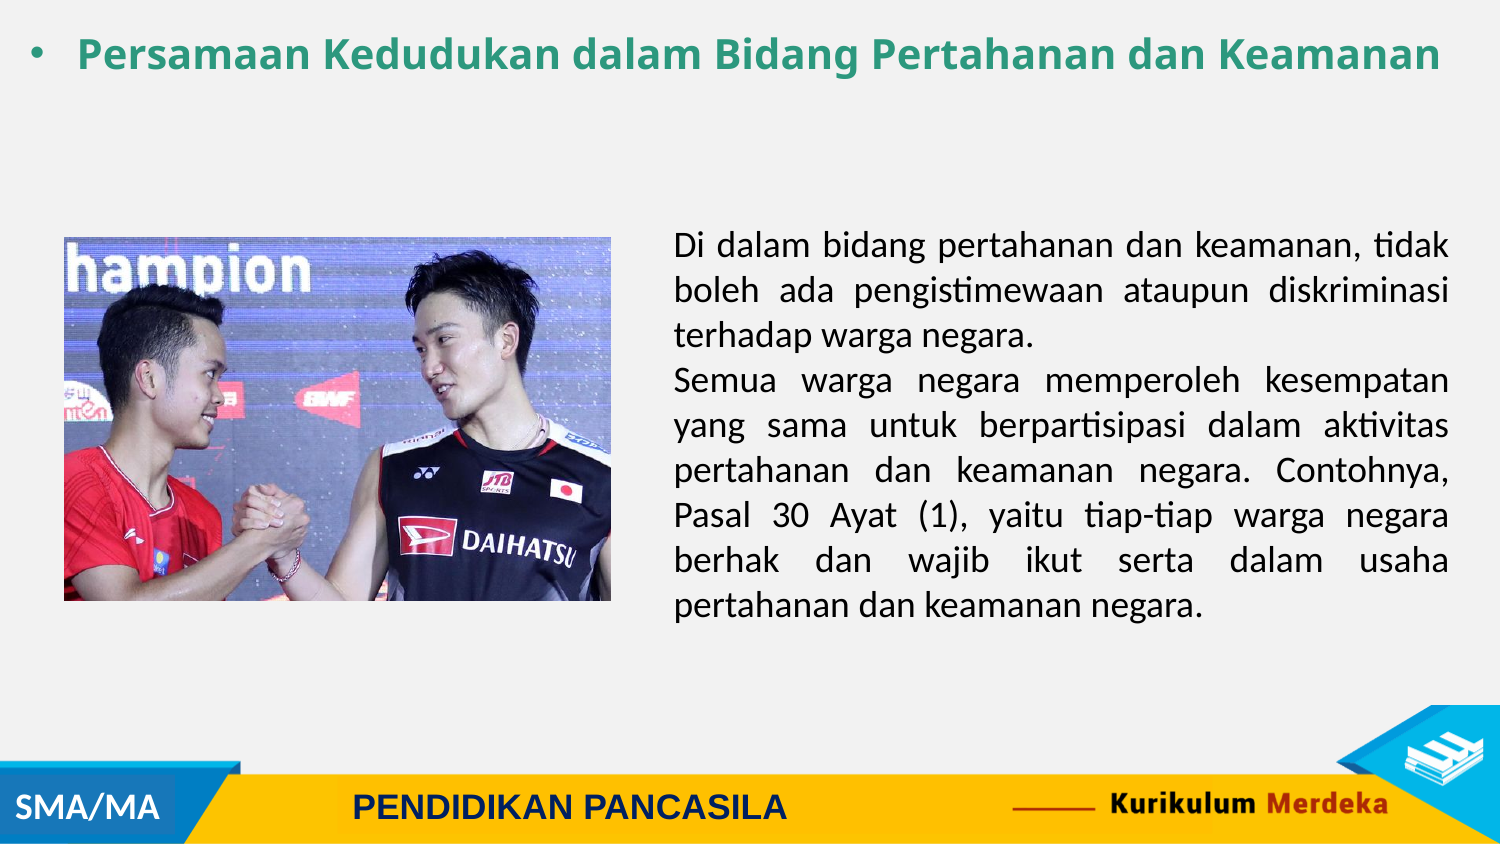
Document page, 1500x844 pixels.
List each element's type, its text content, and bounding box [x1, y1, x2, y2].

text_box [0, 705, 1500, 844]
text_box Di dalam bidang pertahanan dan keamanan, tidak boleh ada pengistimewaan ataupun diskriminasi terhadap warga negara. Semua warga negara memperoleh kesempatan yang sama untuk berpartisipasi dalam aktivitas pertahanan dan keamanan negara. Contohnya, Pasal 30 Ayat (1), yaitu tiap-tiap warga negara berhak dan wajib ikut serta dalam usaha pertahanan dan keamanan negara. [658, 212, 1465, 632]
text_box Persamaan Kedudukan dalam Bidang Pertahanan dan Keamanan [15, 20, 1465, 85]
picture [63, 237, 612, 601]
